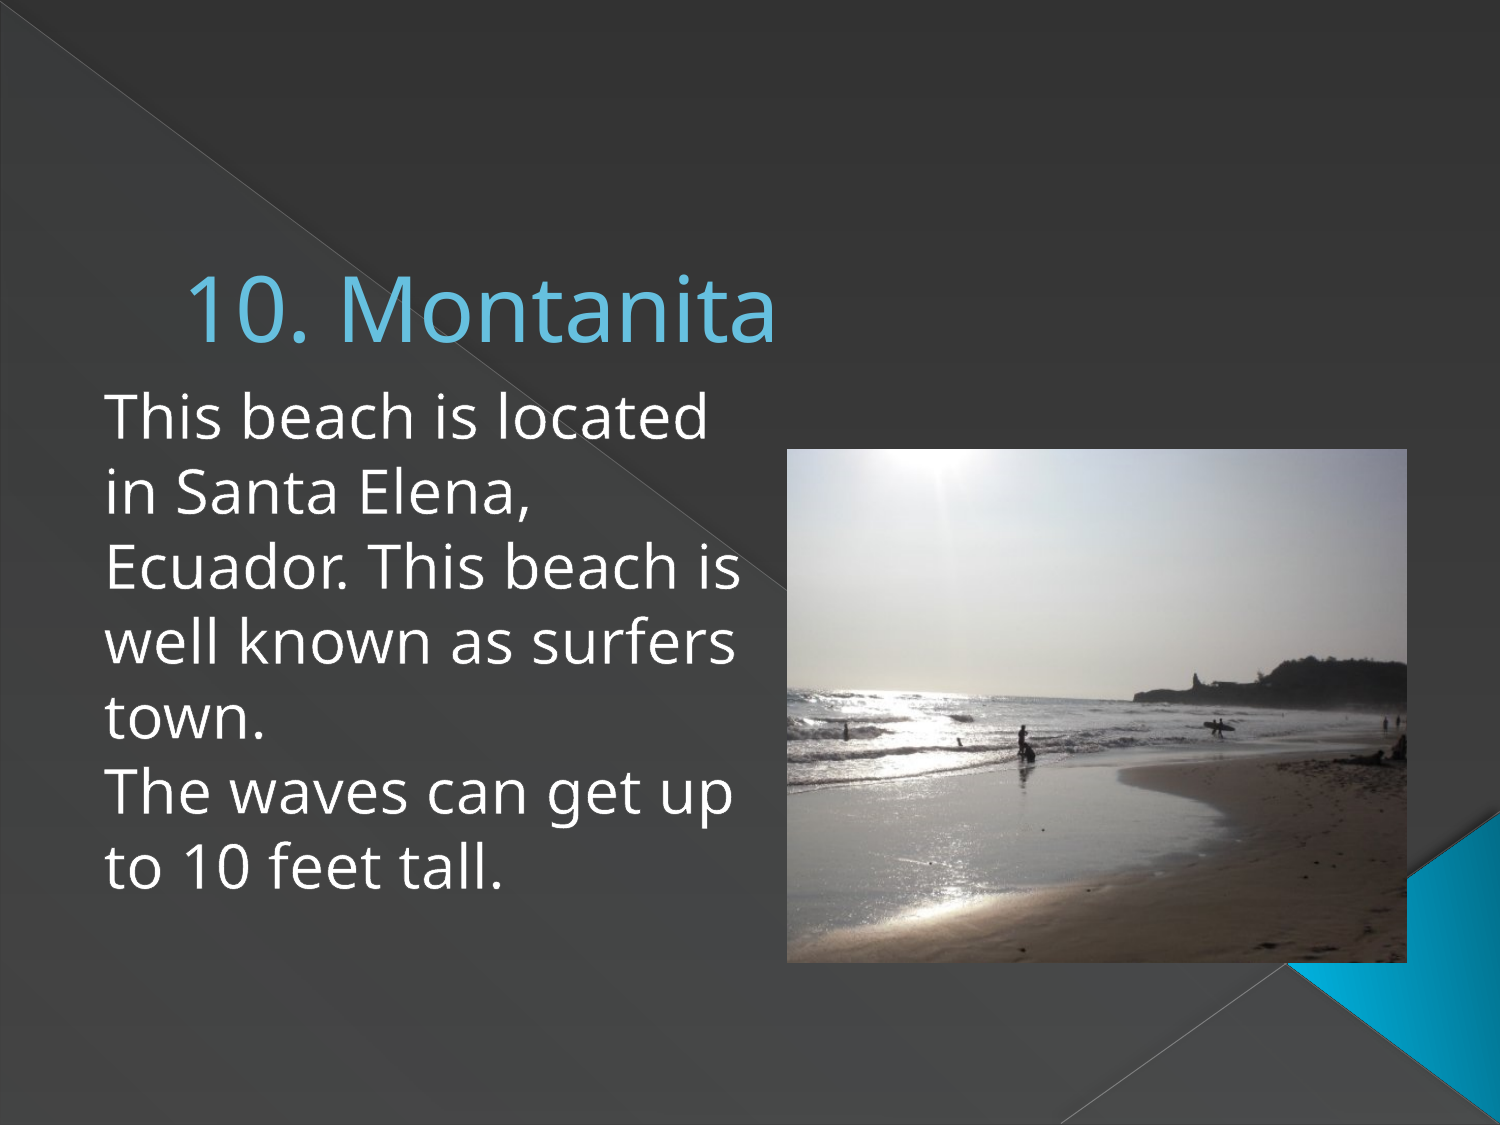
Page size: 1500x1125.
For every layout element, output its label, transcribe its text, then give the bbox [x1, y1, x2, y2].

picture [786, 449, 1407, 963]
title 10. Montanita [88, 127, 1412, 369]
subtitle This beach is located in Santa Elena, Ecuador. This beach is well known as surfers town. The waves can get up to 10 feet tall. [88, 369, 1412, 1038]
